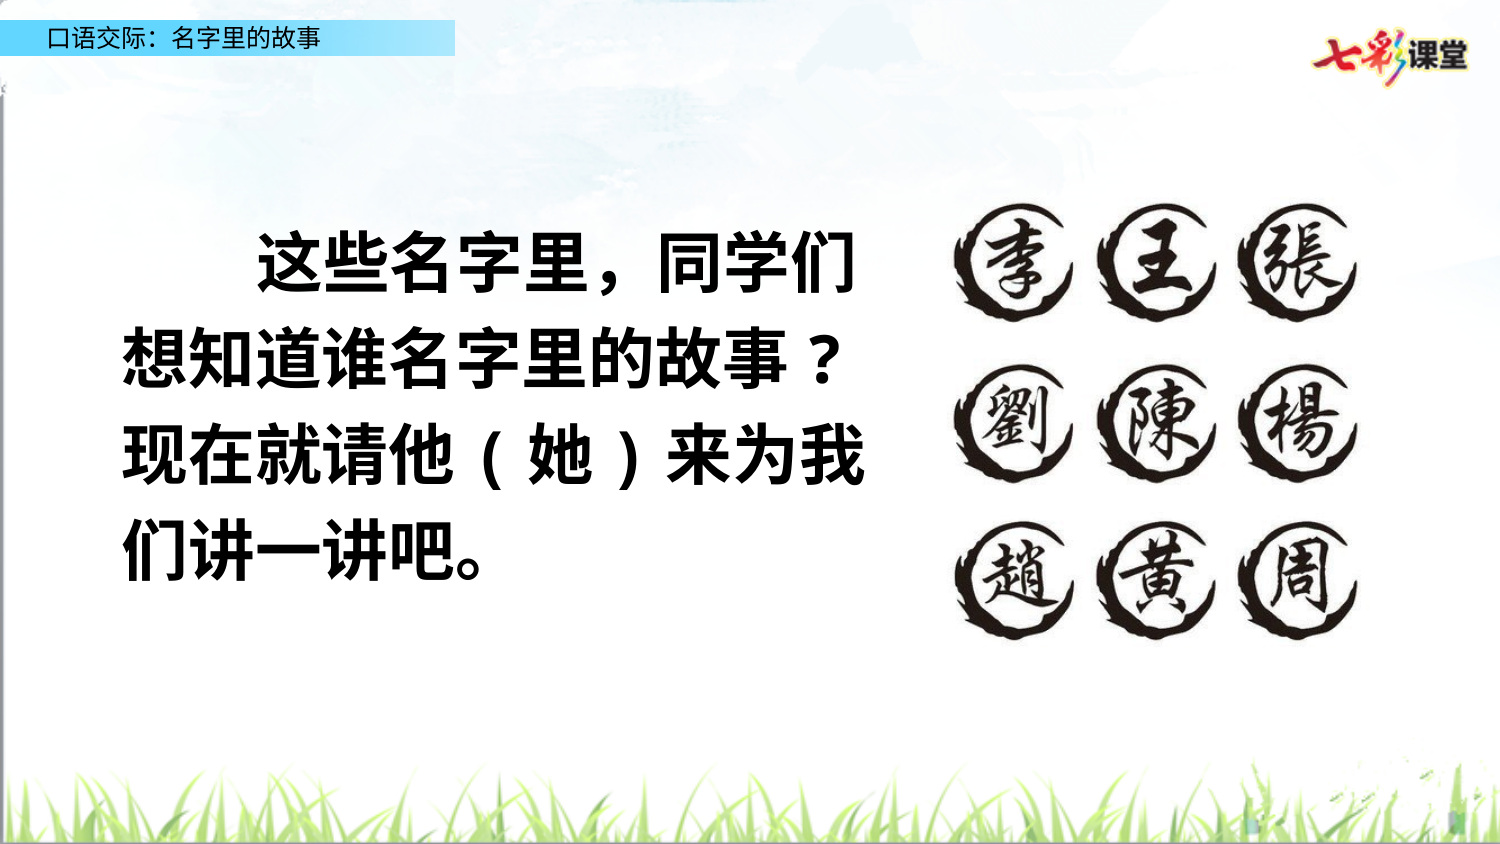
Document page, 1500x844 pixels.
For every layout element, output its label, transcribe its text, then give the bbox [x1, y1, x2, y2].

picture [0, 0, 1500, 844]
text_box 这些名字里，同学们想知道谁名字里的故事?现在就请他(她)来为我们讲一讲吧。 [106, 197, 931, 596]
